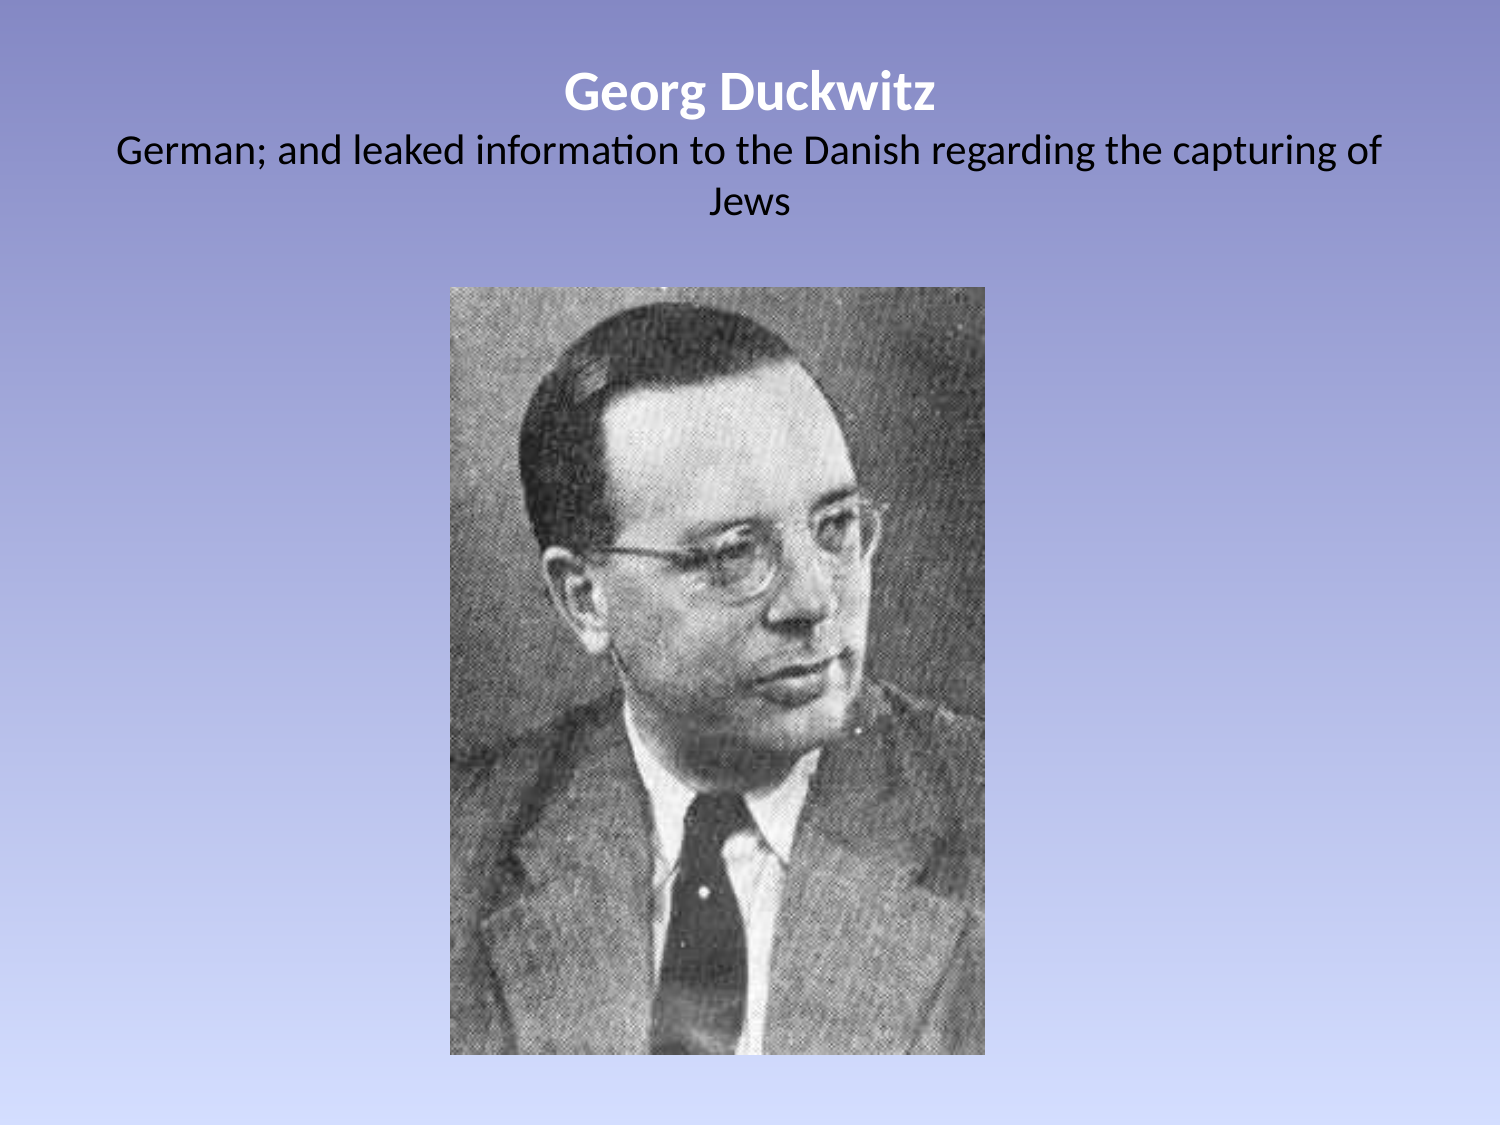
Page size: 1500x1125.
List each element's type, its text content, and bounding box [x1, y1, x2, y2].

title Georg Duckwitz German; and leaked information to the Danish regarding the capturing of Jews [75, 45, 1425, 233]
picture [449, 287, 985, 1056]
